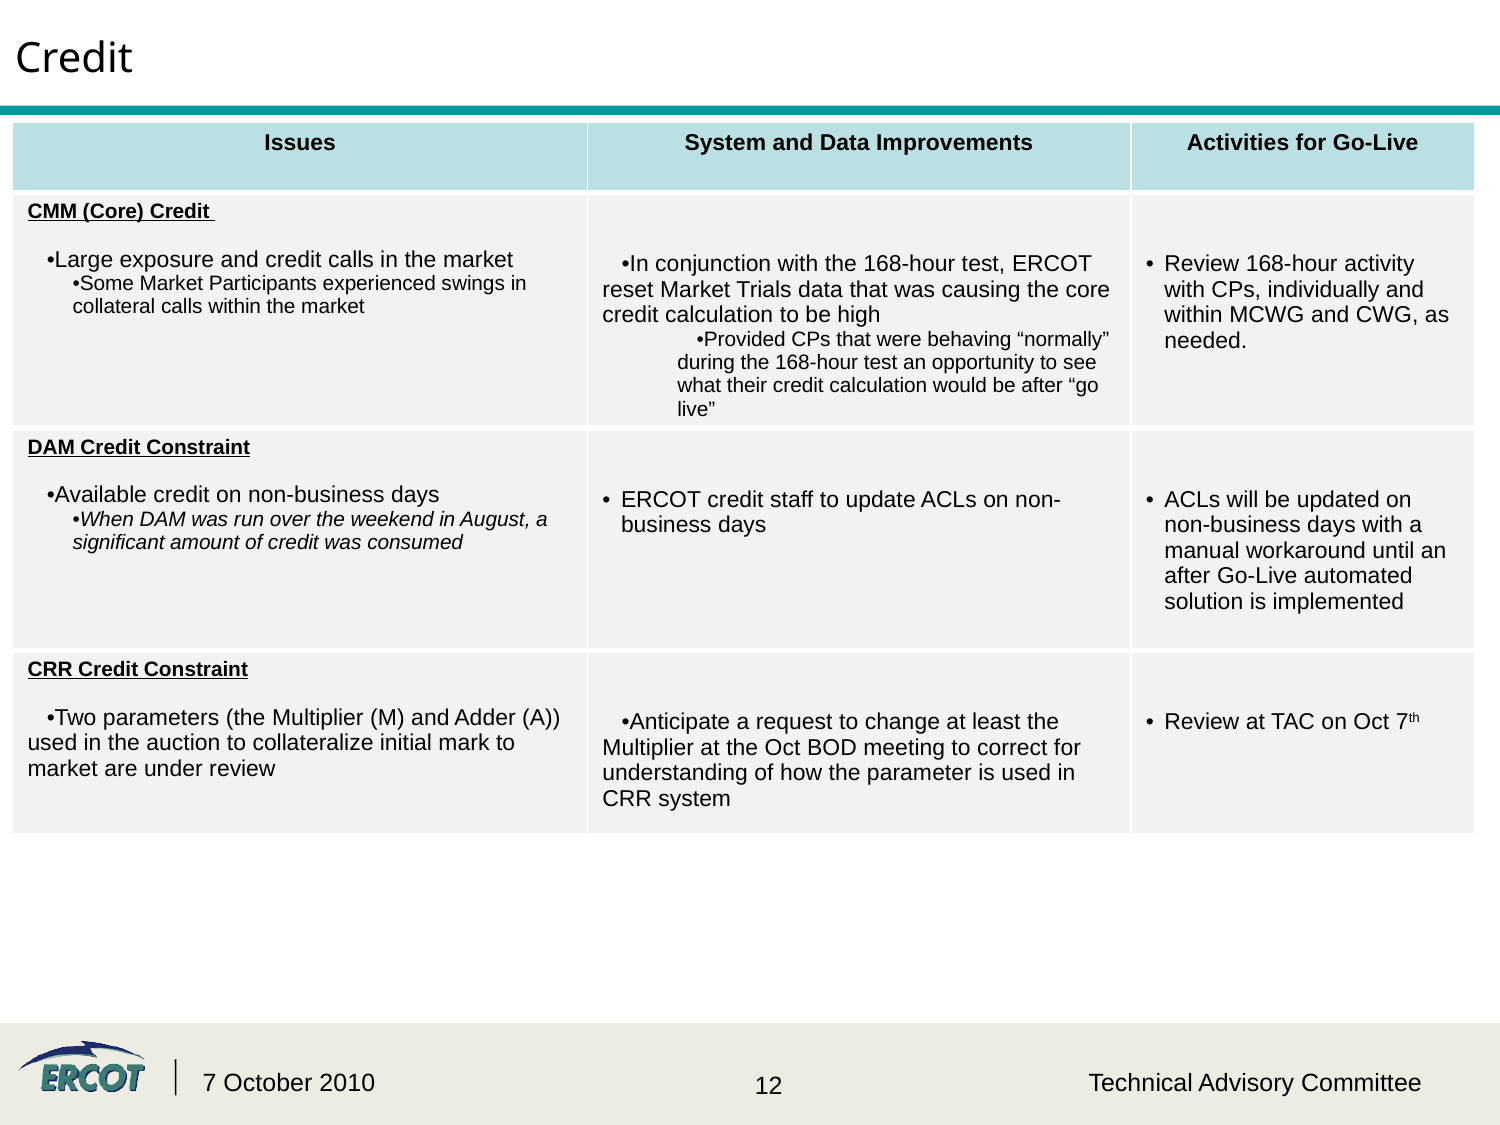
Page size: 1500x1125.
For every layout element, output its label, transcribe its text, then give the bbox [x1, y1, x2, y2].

table_cell In conjunction with the 168-hour test, ERCOT reset Market Trials data that was causing the core credit calculation to be high Provided CPs that were behaving “normally” during the 168-hour test an opportunity to see what their credit calculation would be after “go live” [588, 195, 1130, 425]
table_cell Anticipate a request to change at least the Multiplier at the Oct BOD meeting to correct for understanding of how the parameter is used in CRR system [588, 653, 1130, 833]
table_cell ERCOT credit staff to update ACLs on non-business days [588, 431, 1130, 648]
footer Technical Advisory Committee [962, 1059, 1438, 1125]
table_cell CRR Credit Constraint Two parameters (the Multiplier (M) and Adder (A)) used in the auction to collateralize initial mark to market are under review [13, 653, 587, 833]
table_header Issues [13, 123, 587, 190]
picture [10, 1031, 151, 1111]
table_cell Review at TAC on Oct 7th [1132, 653, 1474, 833]
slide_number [187, 1059, 538, 1125]
table_cell Review 168-hour activity with CPs, individually and within MCWG and CWG, as needed. [1132, 195, 1474, 425]
table_header System and Data Improvements [588, 123, 1130, 190]
table_header Activities for Go-Live [1132, 123, 1474, 190]
table_cell DAM Credit Constraint Available credit on non-business days When DAM was run over the weekend in August, a significant amount of credit was consumed [13, 431, 587, 648]
title Credit [0, 0, 1451, 113]
table_cell CMM (Core) Credit Large exposure and credit calls in the market Some Market Participants experienced swings in collateral calls within the market [13, 195, 587, 425]
table_cell ACLs will be updated on non-business days with a manual workaround until an after Go-Live automated solution is implemented [1132, 431, 1474, 648]
